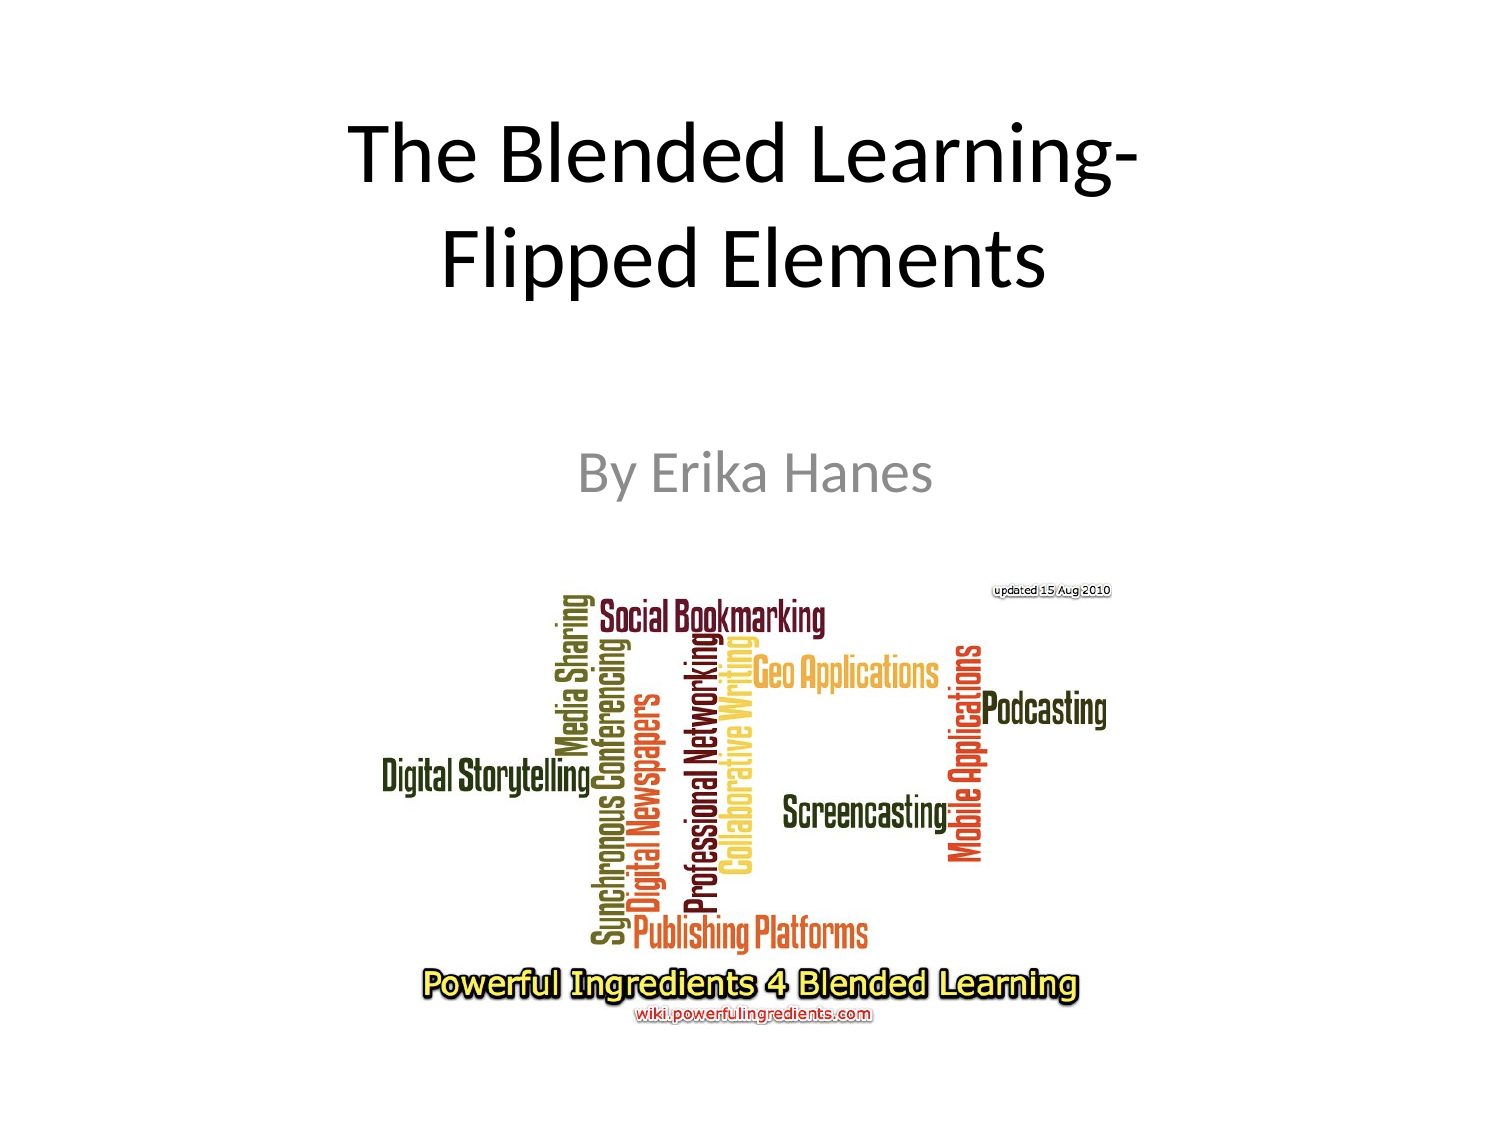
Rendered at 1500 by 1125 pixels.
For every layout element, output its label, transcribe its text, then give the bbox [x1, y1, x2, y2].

picture [374, 582, 1112, 1026]
title The Blended Learning-Flipped Elements [275, 87, 1214, 313]
subtitle By Erika Hanes [287, 425, 1225, 513]
